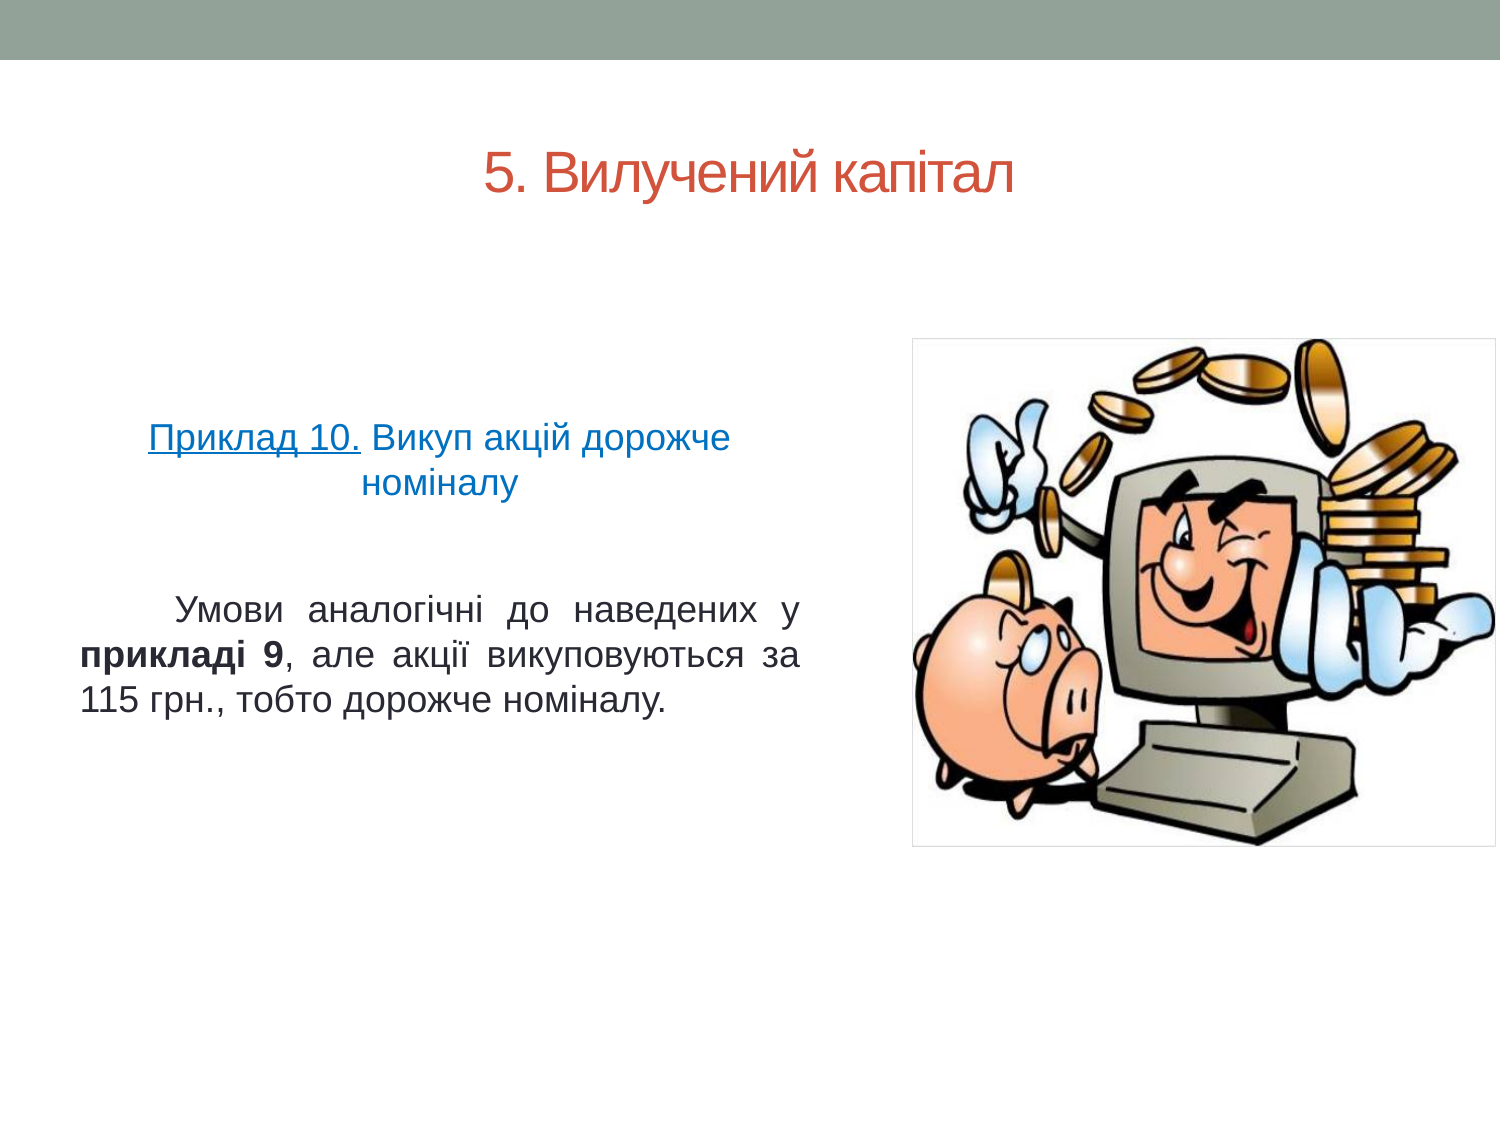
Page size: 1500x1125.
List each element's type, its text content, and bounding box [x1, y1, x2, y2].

title 5. Вилучений капітал [75, 87, 1425, 250]
picture [912, 338, 1496, 847]
text_box Приклад 10. Викуп акцій дорожче номіналу Умови аналогічні до наведених у прикладі 9, але акції викуповуються за 115 грн., тобто дорожче номіналу. [64, 405, 815, 728]
